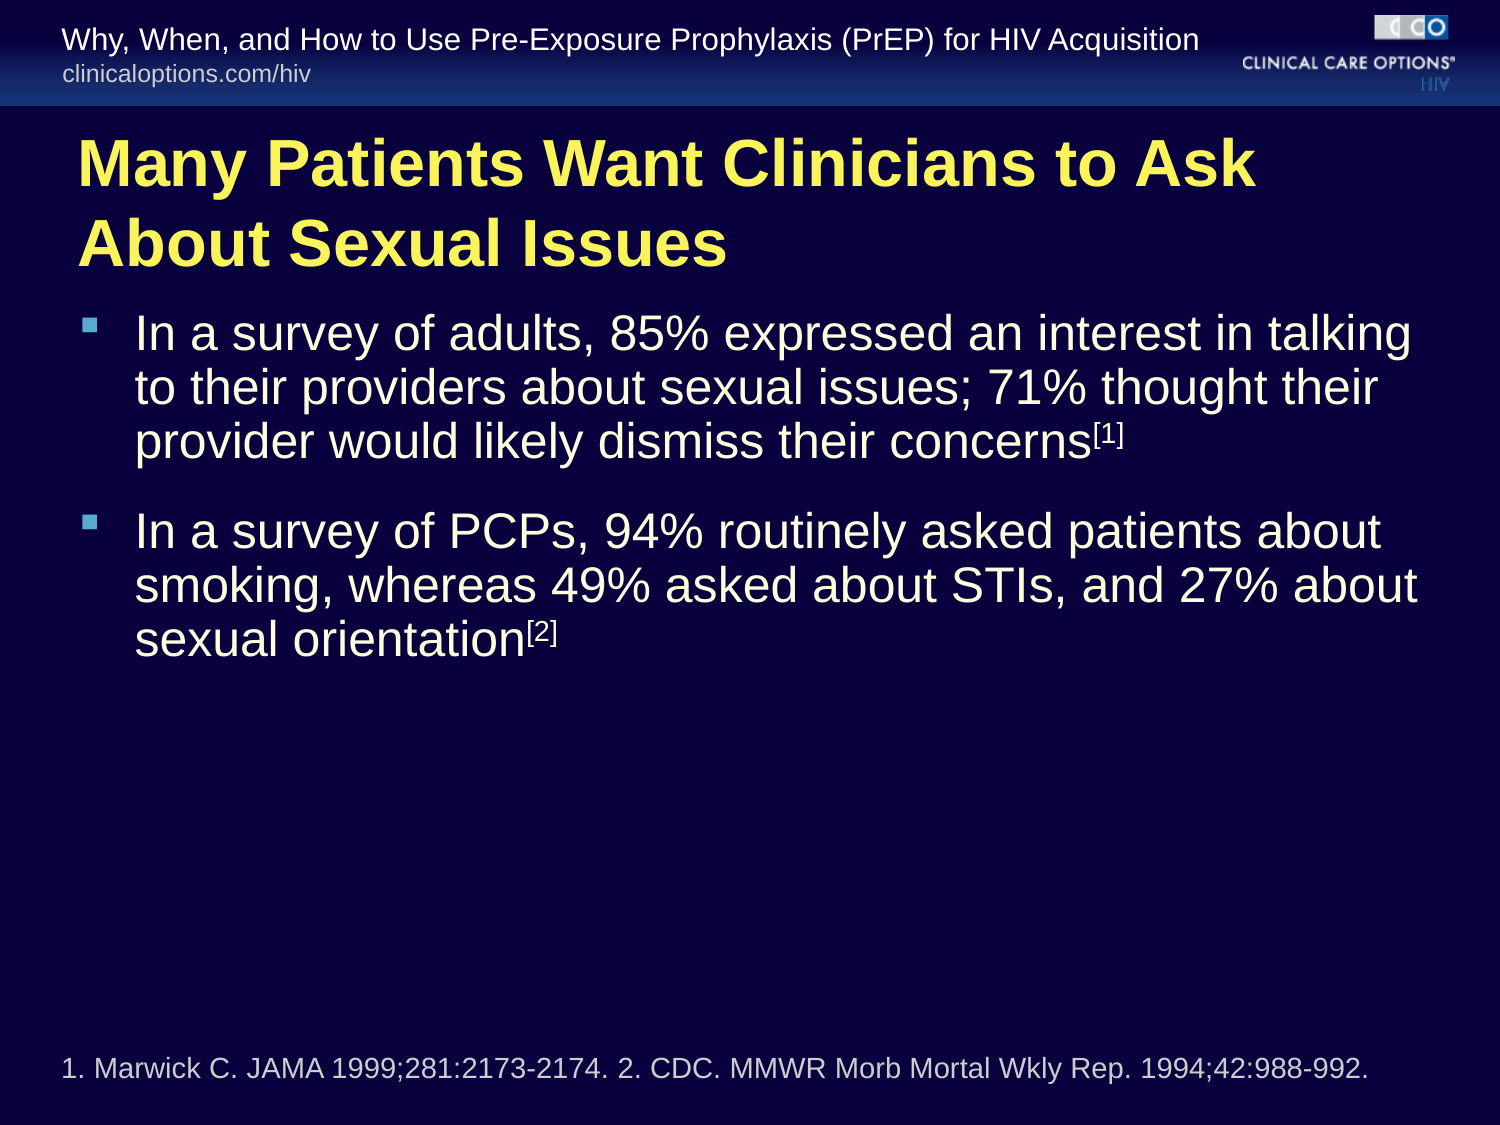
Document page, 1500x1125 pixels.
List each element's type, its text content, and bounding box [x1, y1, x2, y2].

title Many Patients Want Clinicians to Ask About Sexual Issues [62, 109, 1452, 291]
list In a survey of adults, 85% expressed an interest in talking to their providers about sexual issues; 71% thought their provider would likely dismiss their concerns[1] In a survey of PCPs, 94% routinely asked patients about smoking, whereas 49% asked about STIs, and 27% about sexual orientation[2] [63, 299, 1451, 1042]
text_box 1. Marwick C. JAMA 1999;281:2173-2174. 2. CDC. MMWR Morb Mortal Wkly Rep. 1994;42:988-992. [46, 1042, 1451, 1093]
picture [1243, 15, 1455, 91]
